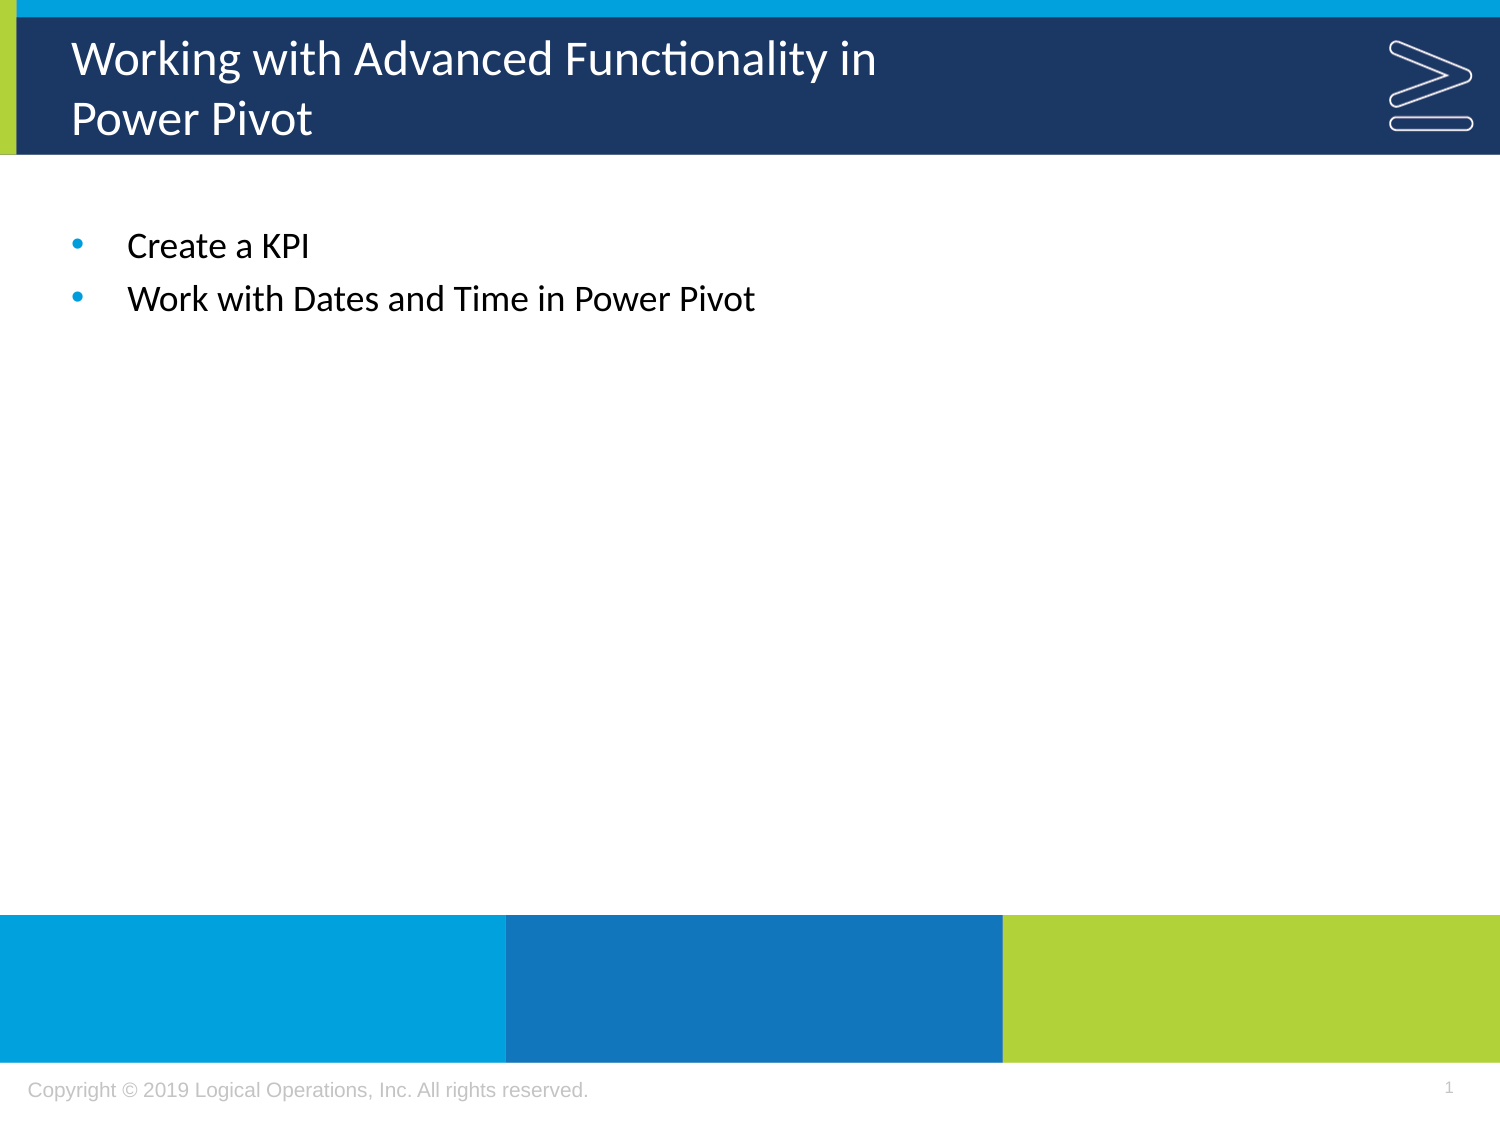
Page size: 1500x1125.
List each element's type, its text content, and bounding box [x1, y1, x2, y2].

title Working with Advanced Functionality in Power Pivot [56, 16, 1350, 155]
picture [506, 915, 1500, 1063]
slide_number 1 [1118, 1057, 1469, 1118]
list Create a KPI Work with Dates and Time in Power Pivot [56, 213, 1444, 892]
picture [0, 0, 56, 155]
picture [1350, 18, 1500, 155]
